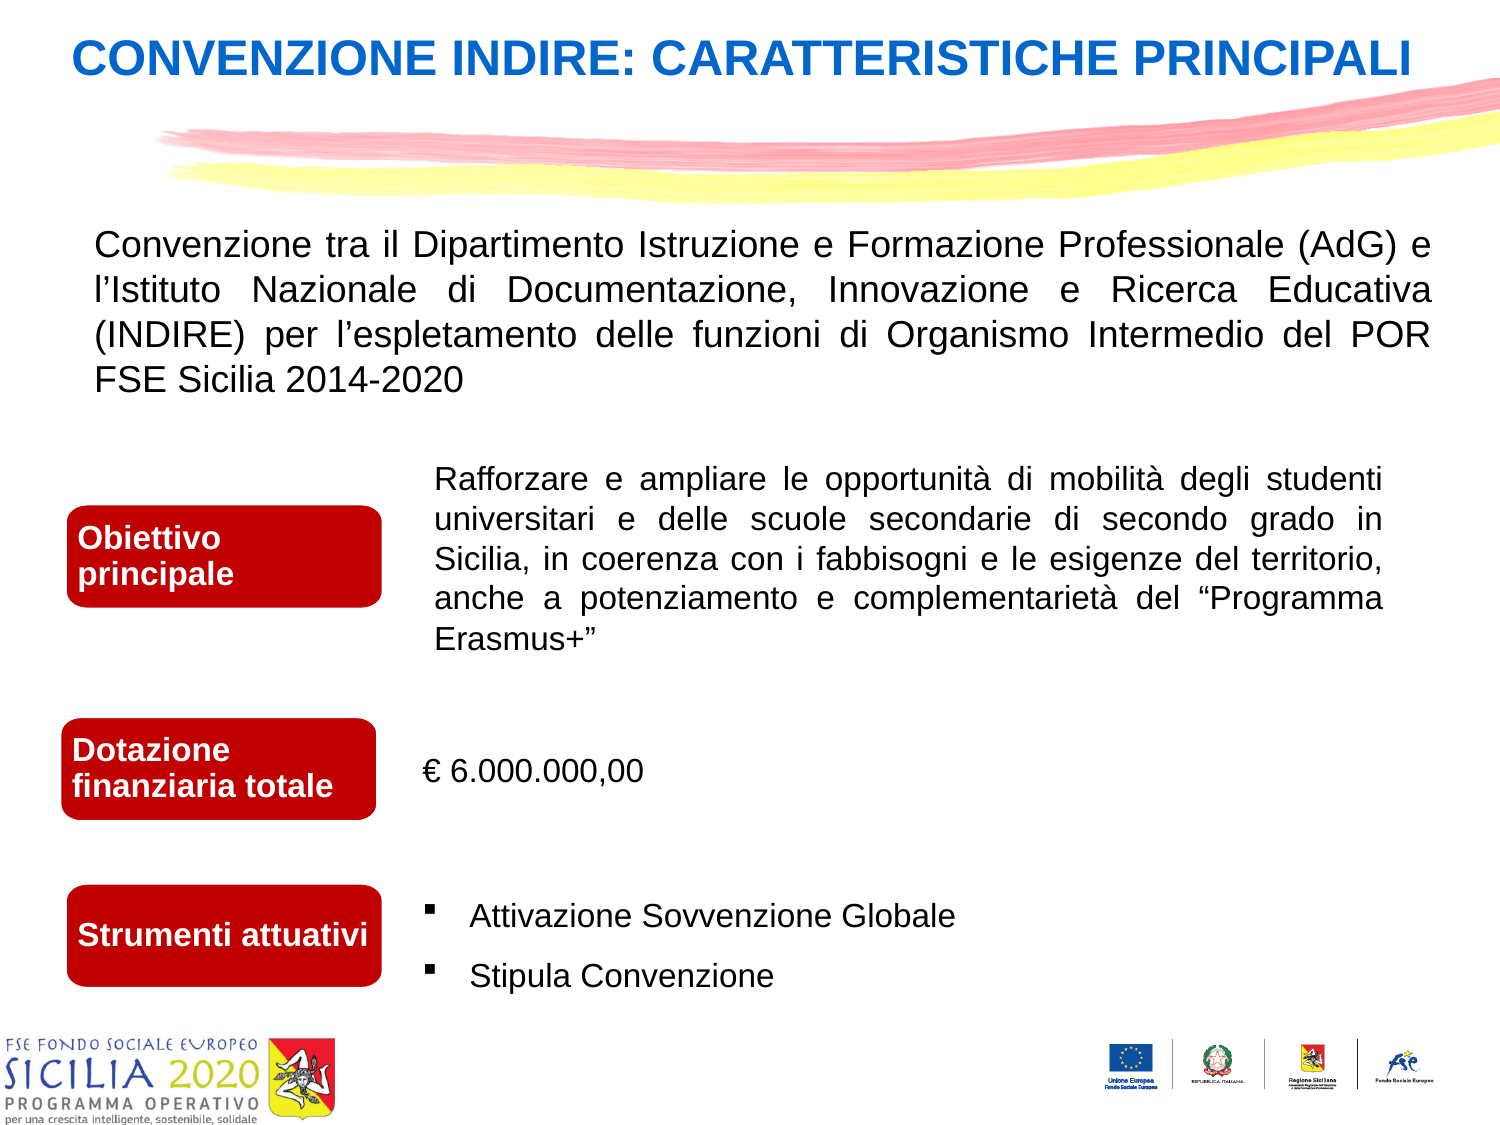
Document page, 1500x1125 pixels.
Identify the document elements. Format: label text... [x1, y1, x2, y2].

picture [100, 77, 1500, 209]
picture [1080, 1034, 1447, 1107]
text_box Attivazione Sovvenzione Globale Stipula Convenzione [407, 868, 1128, 1000]
picture [0, 1031, 348, 1125]
text_box Strumenti attuativi [62, 880, 386, 992]
text_box Dotazione finanziaria totale [57, 713, 381, 825]
text_box CONVENZIONE INDIRE: CARATTERISTICHE PRINCIPALI [13, 17, 1471, 93]
text_box Convenzione tra il Dipartimento Istruzione e Formazione Professionale (AdG) e l’Istituto Nazionale di Documentazione, Innovazione e Ricerca Educativa (INDIRE) per l’espletamento delle funzioni di Organismo Intermedio del POR FSE Sicilia 2014-2020 [79, 212, 1447, 407]
text_box Obiettivo principale [62, 501, 386, 612]
text_box € 6.000.000,00 [407, 727, 715, 790]
text_box Rafforzare e ampliare le opportunità di mobilità degli studenti universitari e delle scuole secondarie di secondo grado in Sicilia, in coerenza con i fabbisogni e le esigenze del territorio, anche a potenziamento e complementarietà del “Programma Erasmus+” [419, 480, 1400, 634]
